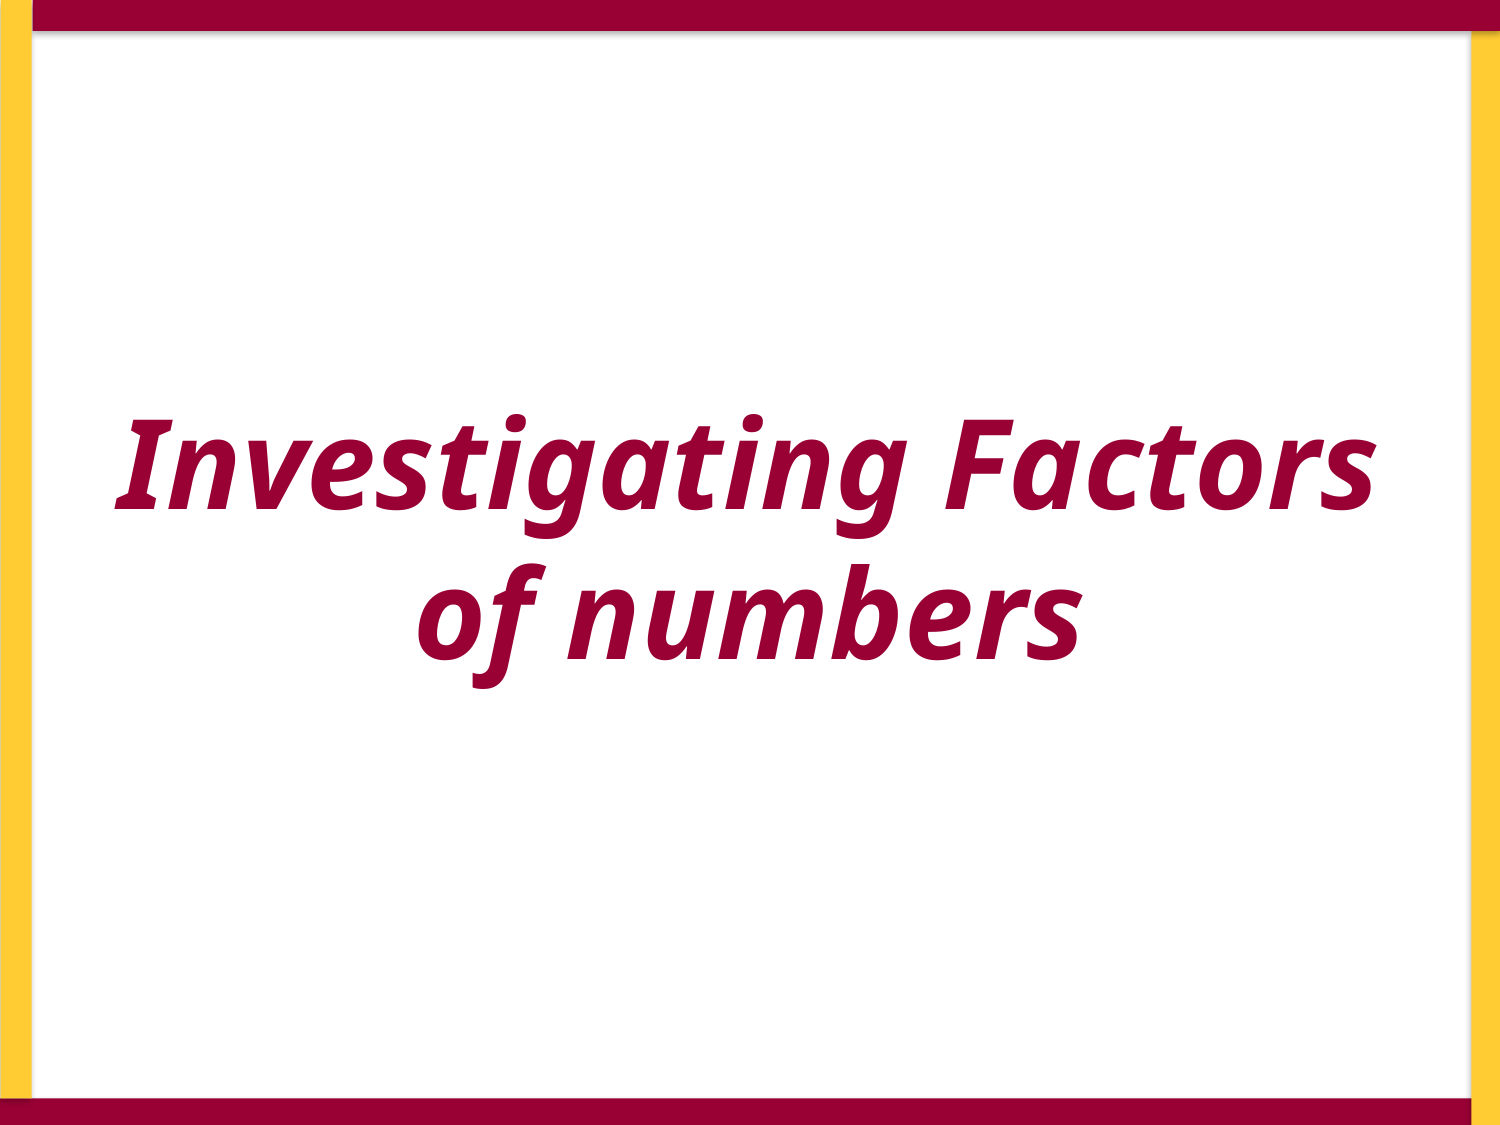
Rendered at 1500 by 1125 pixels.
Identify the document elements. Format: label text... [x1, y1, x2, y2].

title Investigating Factors of numbers [75, 269, 1425, 799]
